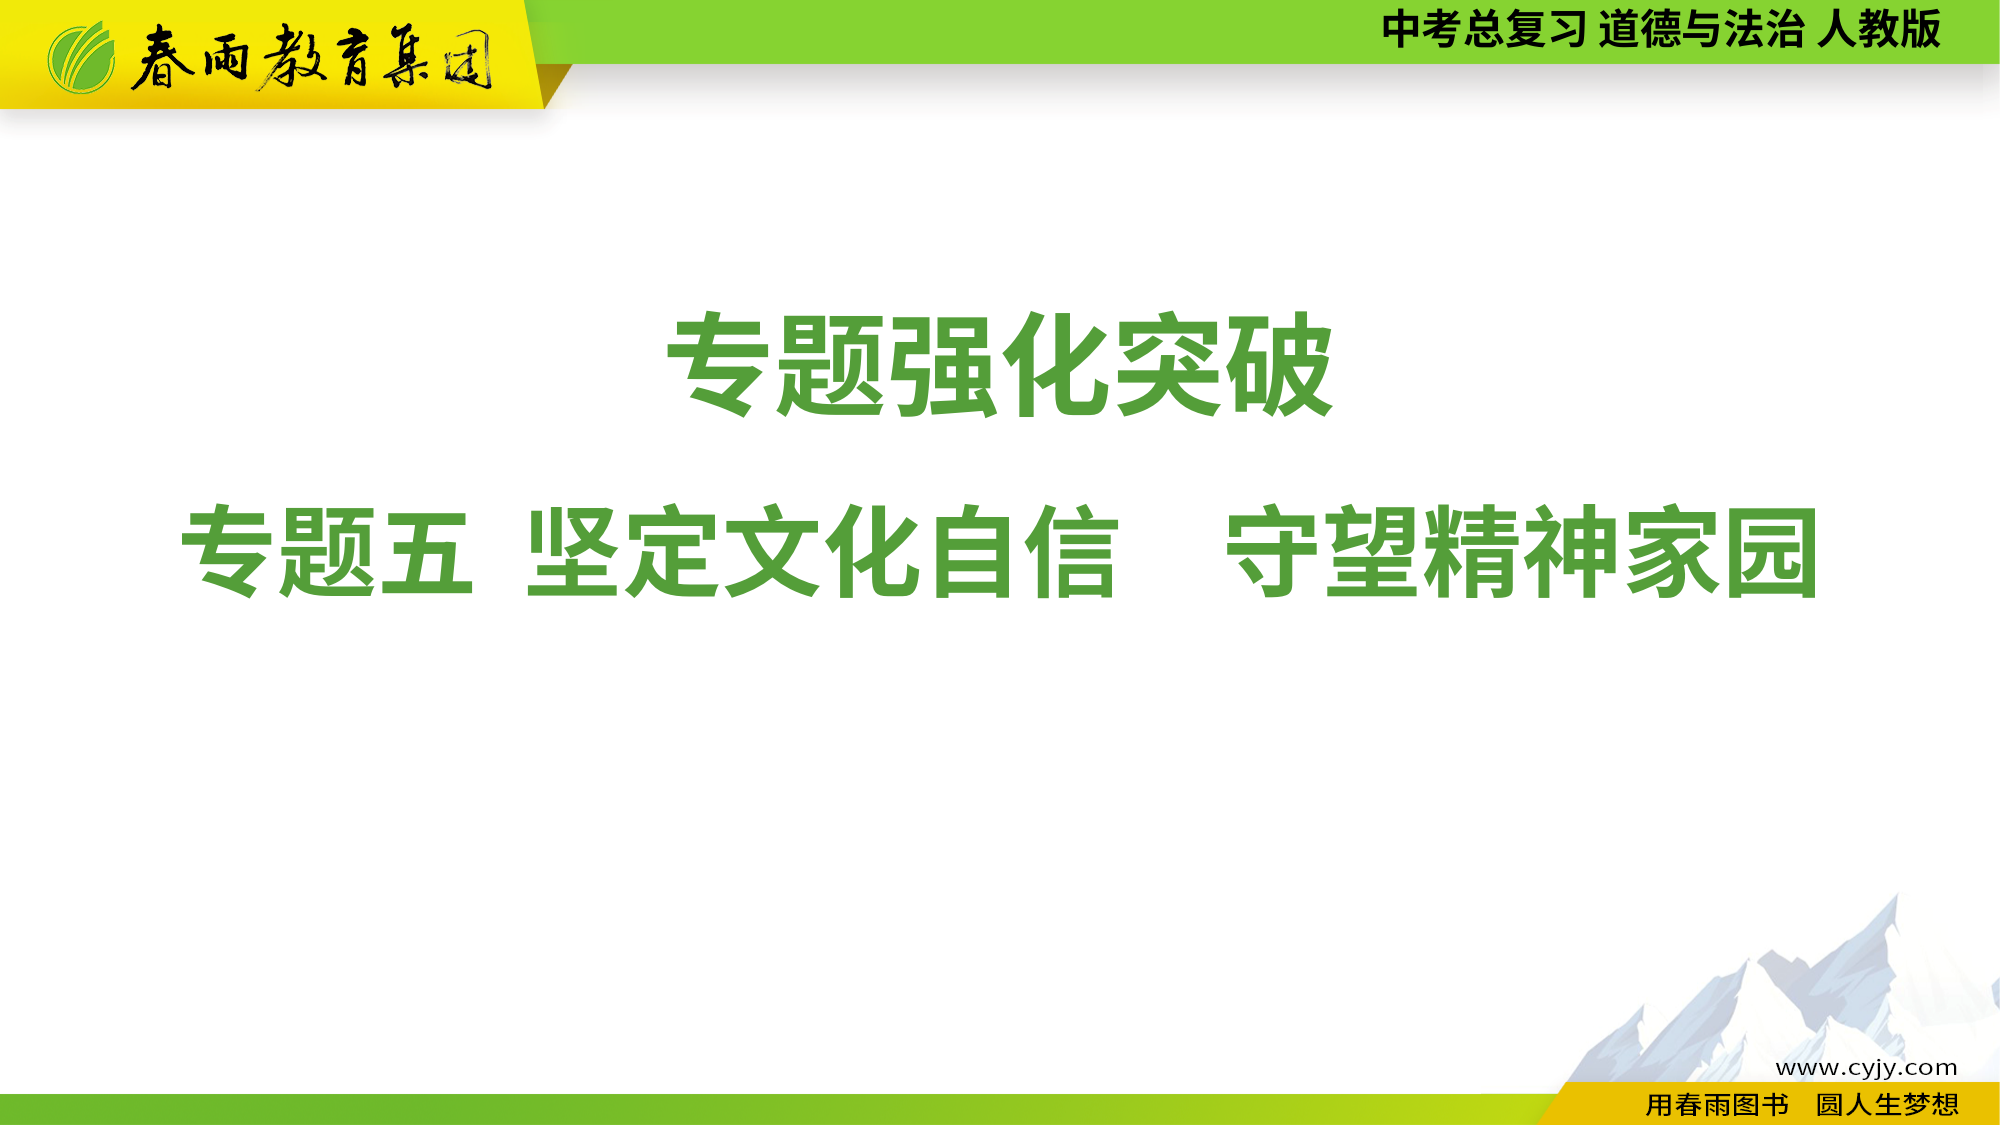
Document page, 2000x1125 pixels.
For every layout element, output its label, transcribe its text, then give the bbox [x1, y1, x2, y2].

picture [0, 0, 2000, 1125]
text_box 专题强化突破 专题五 坚定文化自信 守望精神家园 [54, 219, 1946, 618]
